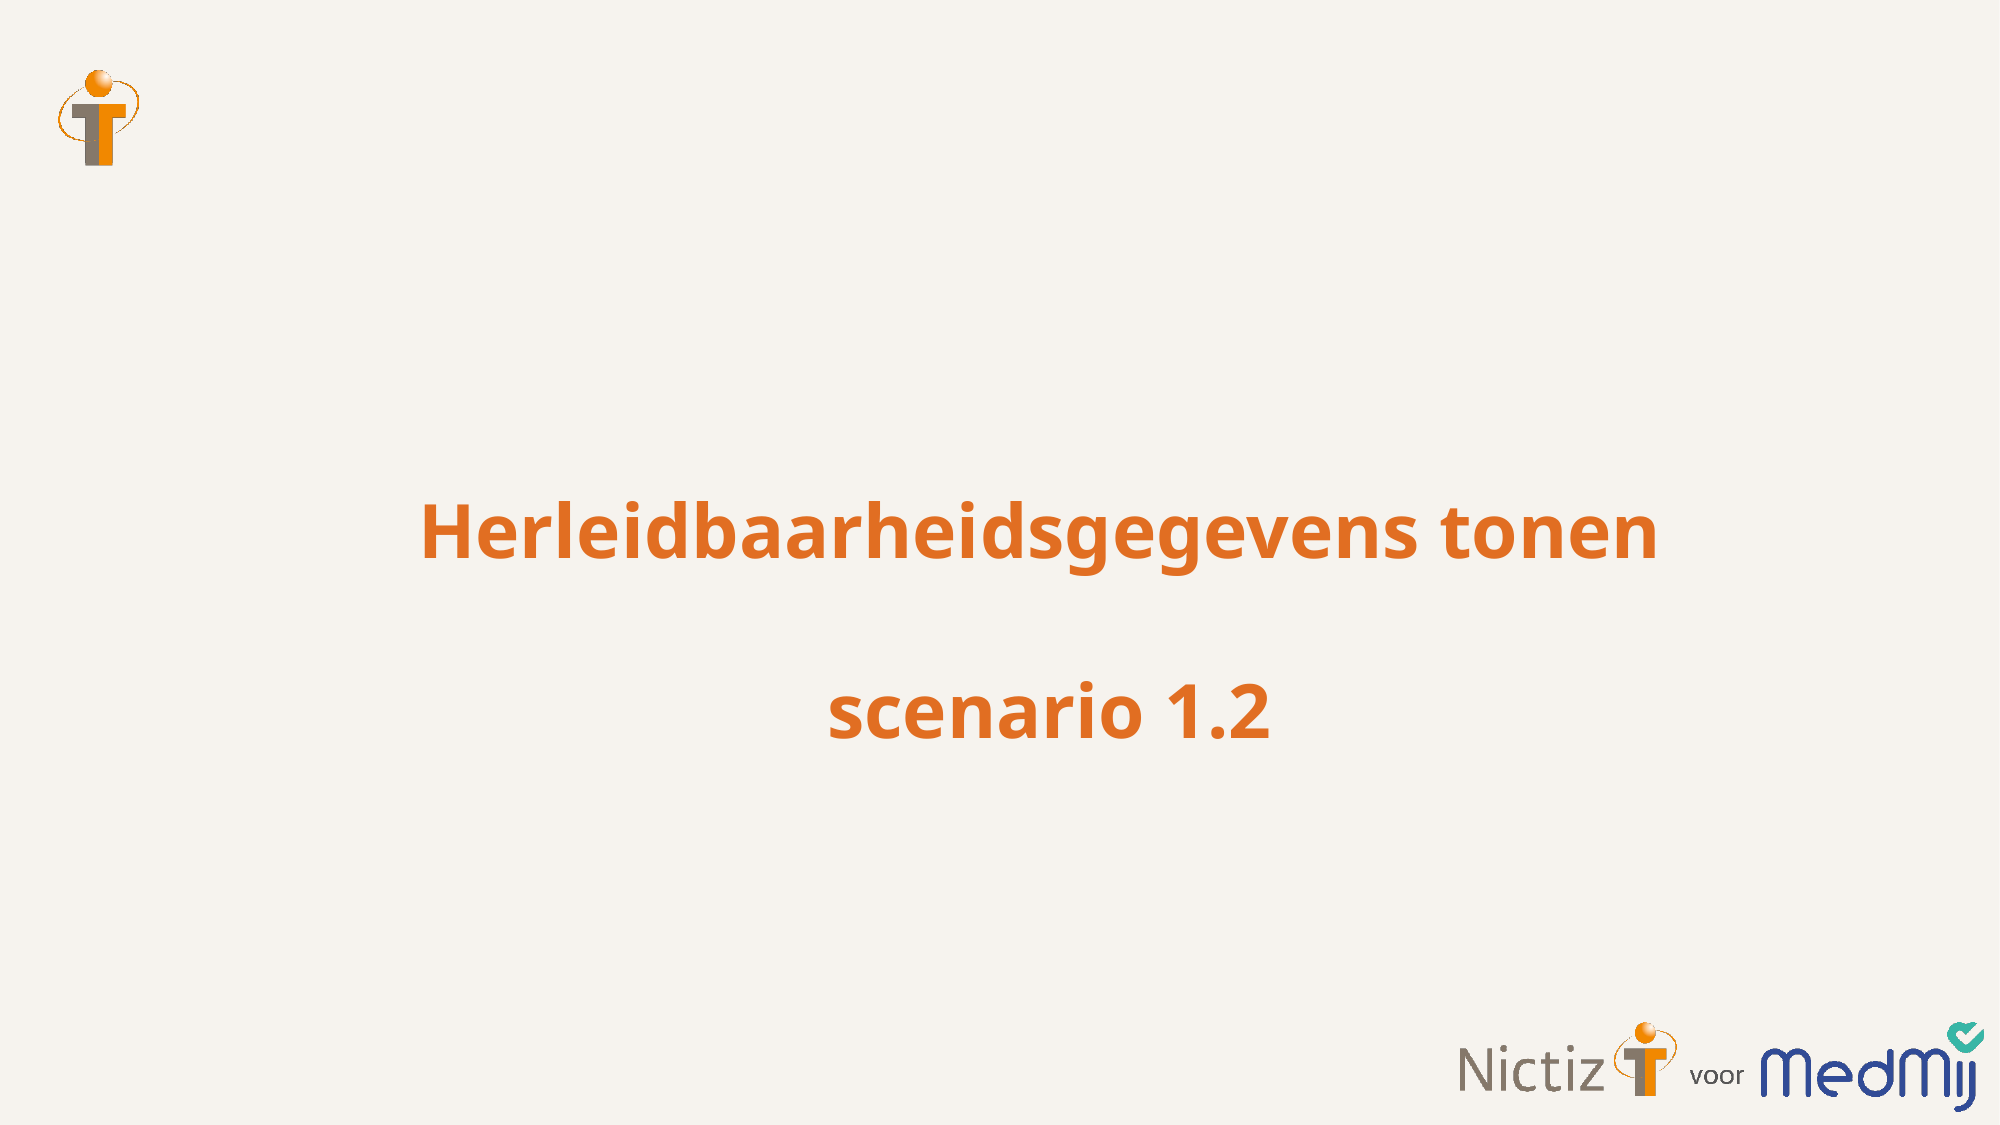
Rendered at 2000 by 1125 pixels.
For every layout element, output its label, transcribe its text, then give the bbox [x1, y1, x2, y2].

picture [50, 66, 151, 187]
title Herleidbaarheidsgegevens tonen scenario 1.2 [155, 386, 1944, 848]
picture [1457, 1019, 1988, 1113]
